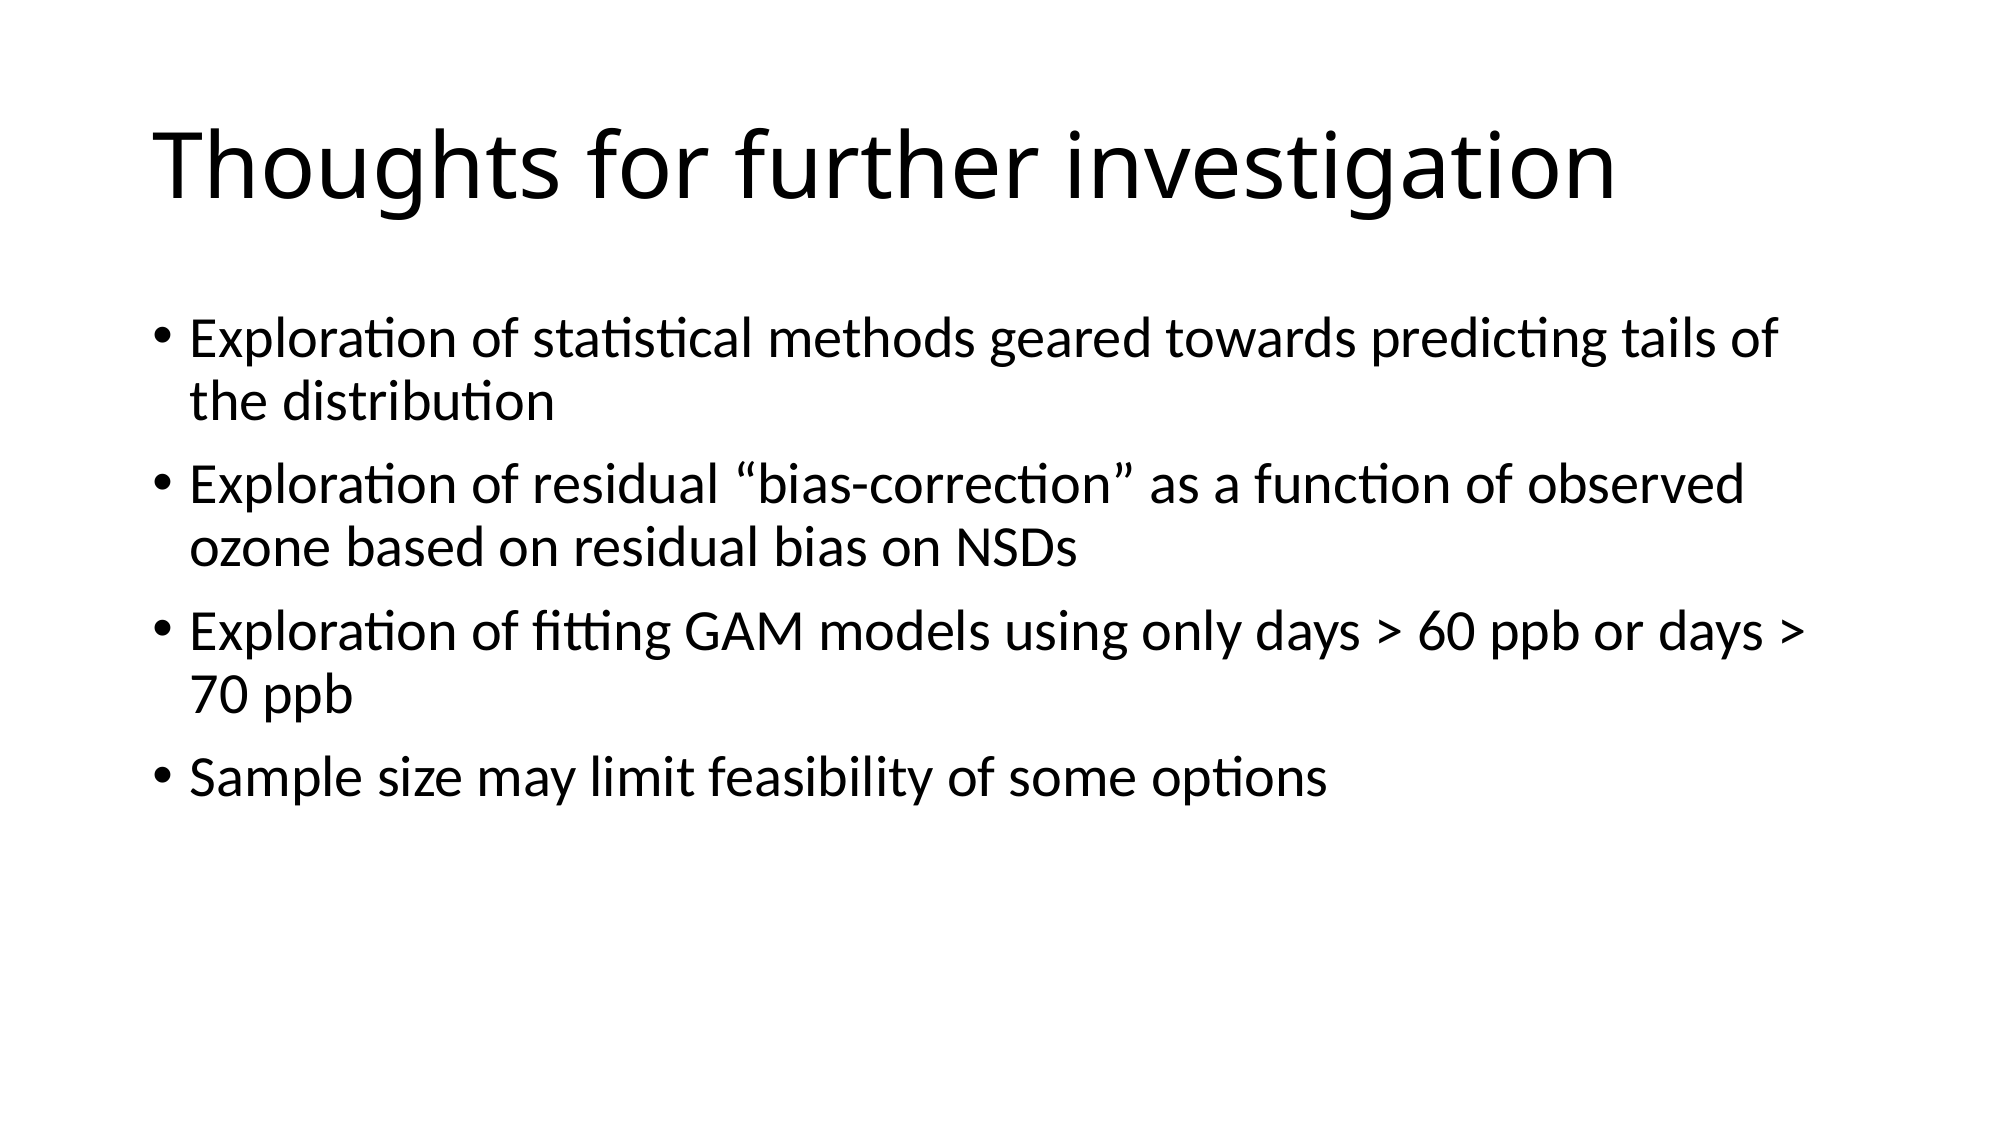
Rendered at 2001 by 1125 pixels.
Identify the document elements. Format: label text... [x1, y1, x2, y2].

title Thoughts for further investigation [137, 59, 1863, 278]
list Exploration of statistical methods geared towards predicting tails of the distribution Exploration of residual “bias-correction” as a function of observed ozone based on residual bias on NSDs Exploration of fitting GAM models using only days > 60 ppb or days > 70 ppb Sample size may limit feasibility of some options [137, 299, 1863, 1014]
